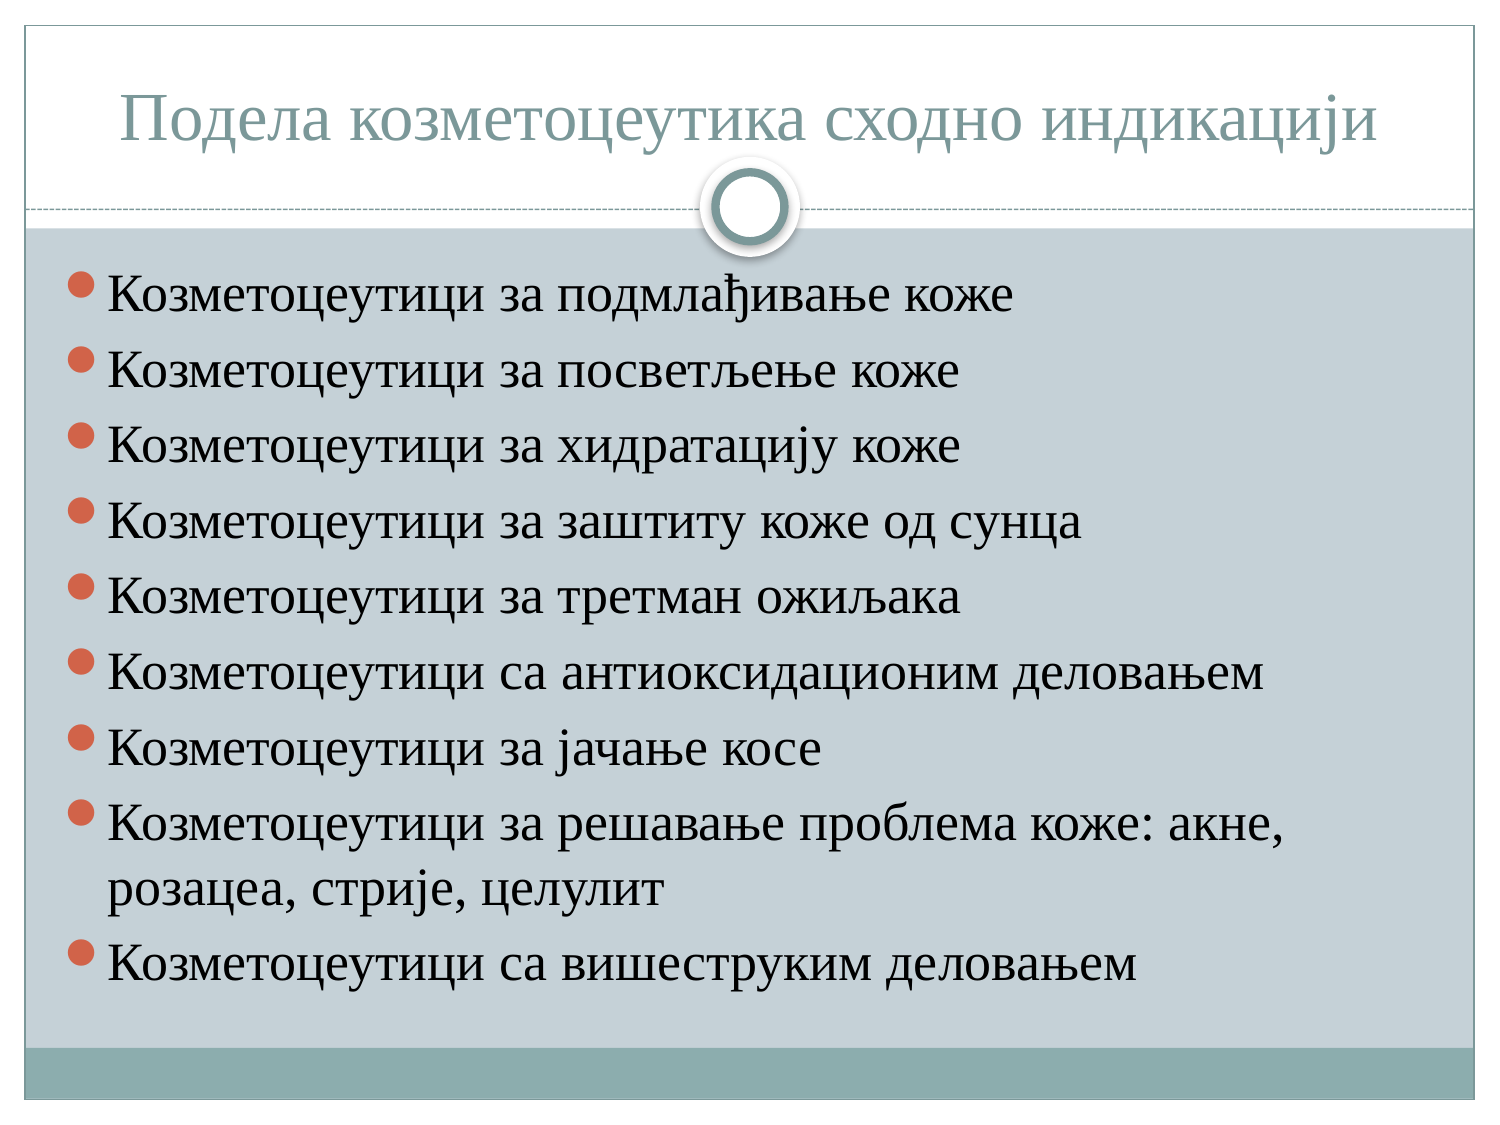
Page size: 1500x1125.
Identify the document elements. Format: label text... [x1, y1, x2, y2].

list Козметоцеутици за подмлађивање коже Козметоцеутици за посветљење коже Козметоцеутици за хидратацију коже Козметоцеутици за заштиту коже од сунца Козметоцеутици за третман ожиљака Козметоцеутици са антиоксидационим деловањем Козметоцеутици за јачање косе Козметоцеутици за решавање проблема коже: акне, розацеа, стрије, целулит Козметоцеутици са вишеструким деловањем [49, 250, 1445, 1001]
title Подела козметоцеутика сходно индикацији [49, 37, 1450, 162]
